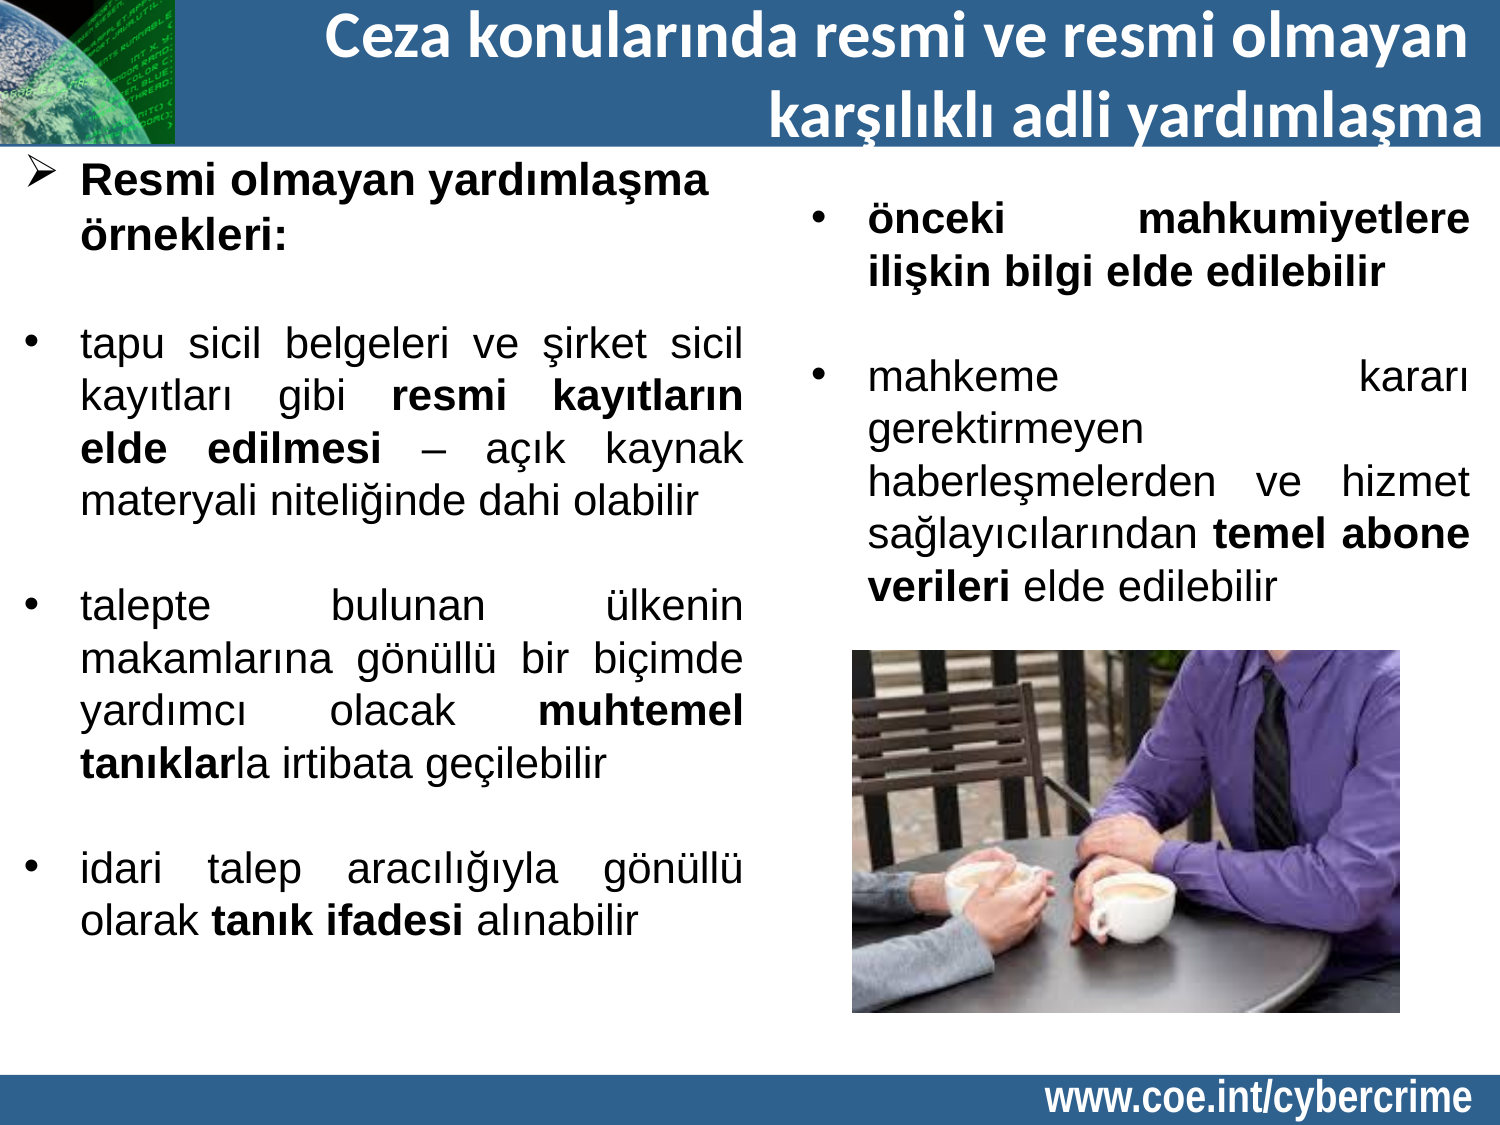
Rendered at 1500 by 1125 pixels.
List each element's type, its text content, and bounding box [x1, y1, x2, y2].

picture [852, 650, 1400, 1013]
text_box Ceza konularında resmi ve resmi olmayan karşılıklı adli yardımlaşma [179, 0, 1500, 149]
picture [0, 0, 175, 144]
text_box Resmi olmayan yardımlaşma örnekleri: tapu sicil belgeleri ve şirket sicil kayıtları gibi resmi kayıtların elde edilmesi – açık kaynak materyali niteliğinde dahi olabilir talepte bulunan ülkenin makamlarına gönüllü bir biçimde yardımcı olacak muhtemel tanıklarla irtibata geçilebilir idari talep aracılığıyla gönüllü olarak tanık ifadesi alınabilir [9, 142, 760, 952]
text_box www.coe.int/cybercrime [1030, 1059, 1500, 1125]
text_box [0, 1073, 1030, 1125]
text_box önceki mahkumiyetlere ilişkin bilgi elde edilebilir mahkeme kararı gerektirmeyen haberleşmelerden ve hizmet sağlayıcılarından temel abone verileri elde edilebilir [796, 182, 1486, 618]
